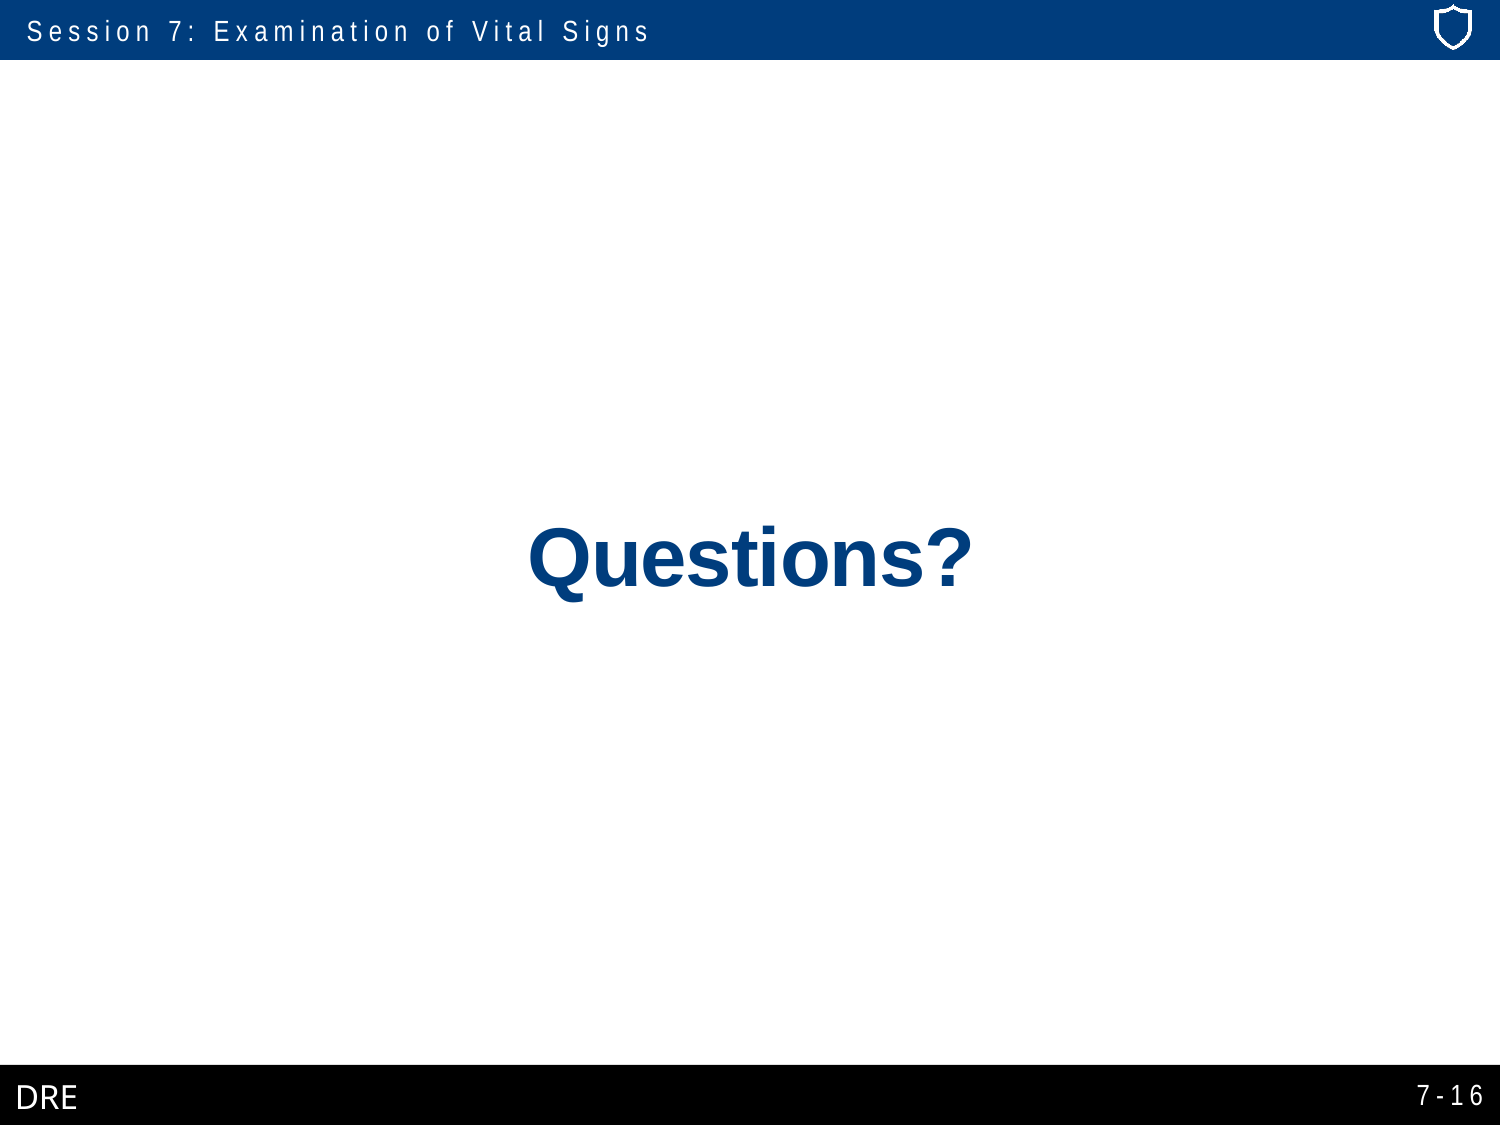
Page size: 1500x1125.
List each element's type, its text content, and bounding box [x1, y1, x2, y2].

slide_number 7-16 [1218, 1063, 1499, 1124]
title Questions? [51, 305, 1452, 612]
picture [1434, 4, 1472, 50]
